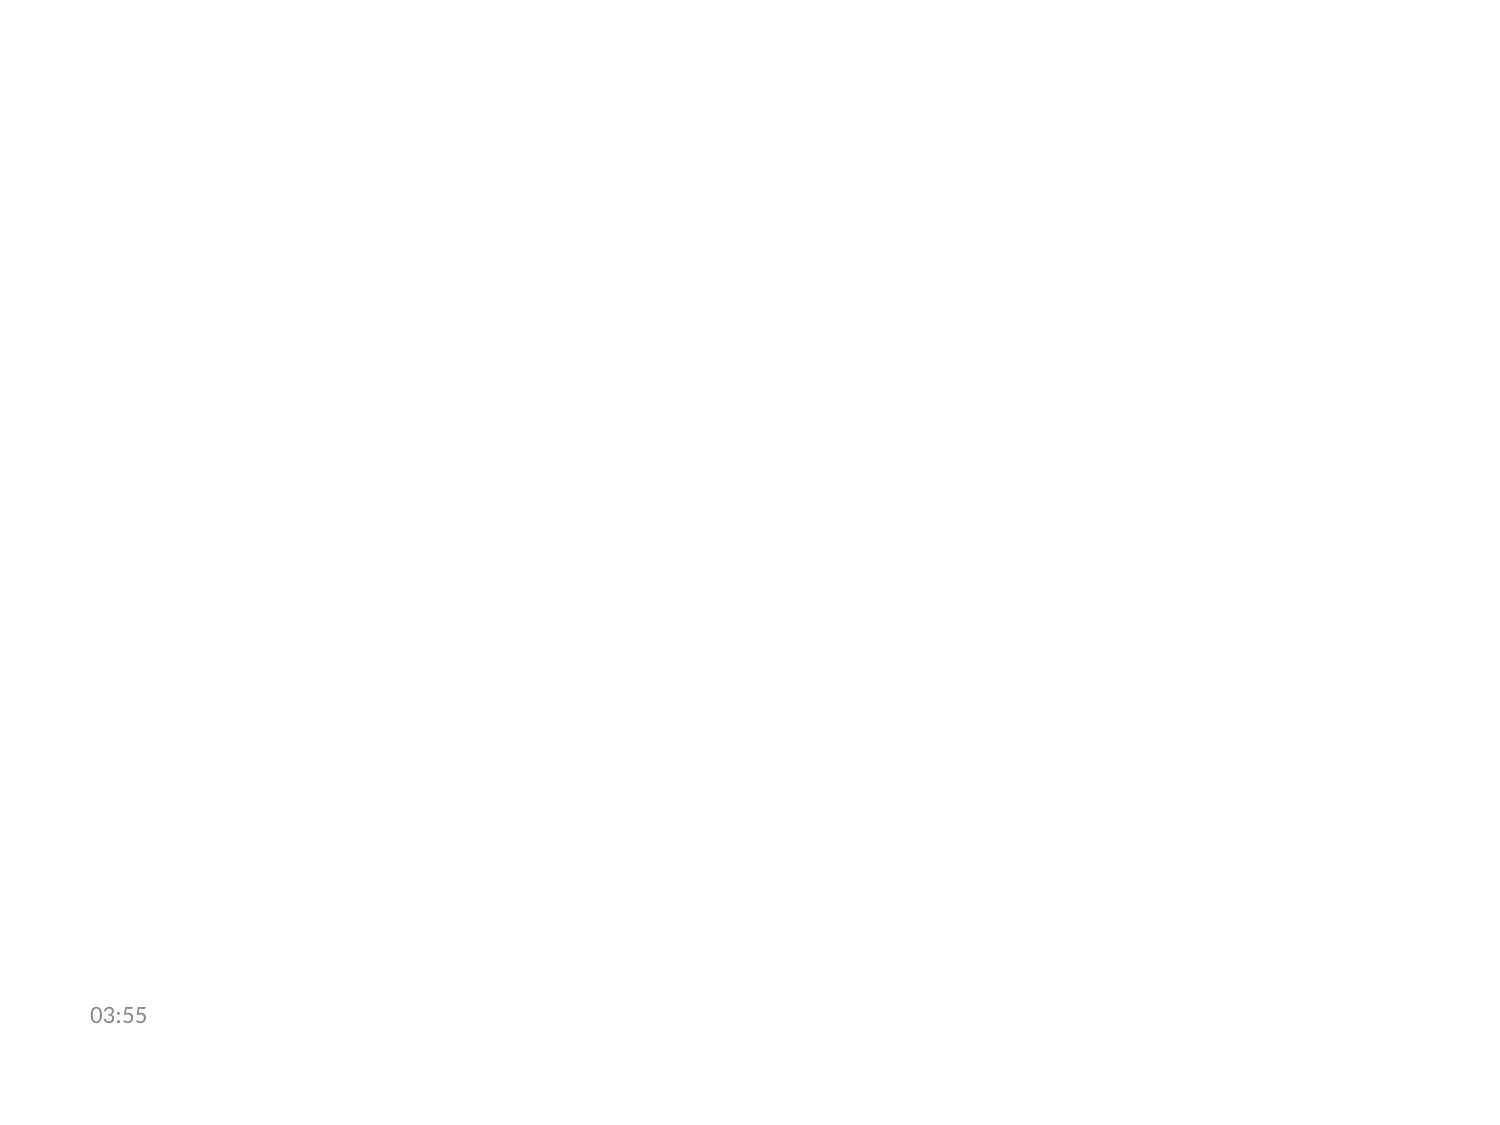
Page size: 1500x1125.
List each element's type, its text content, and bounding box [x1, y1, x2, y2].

text_box 15:35 [75, 983, 425, 1044]
